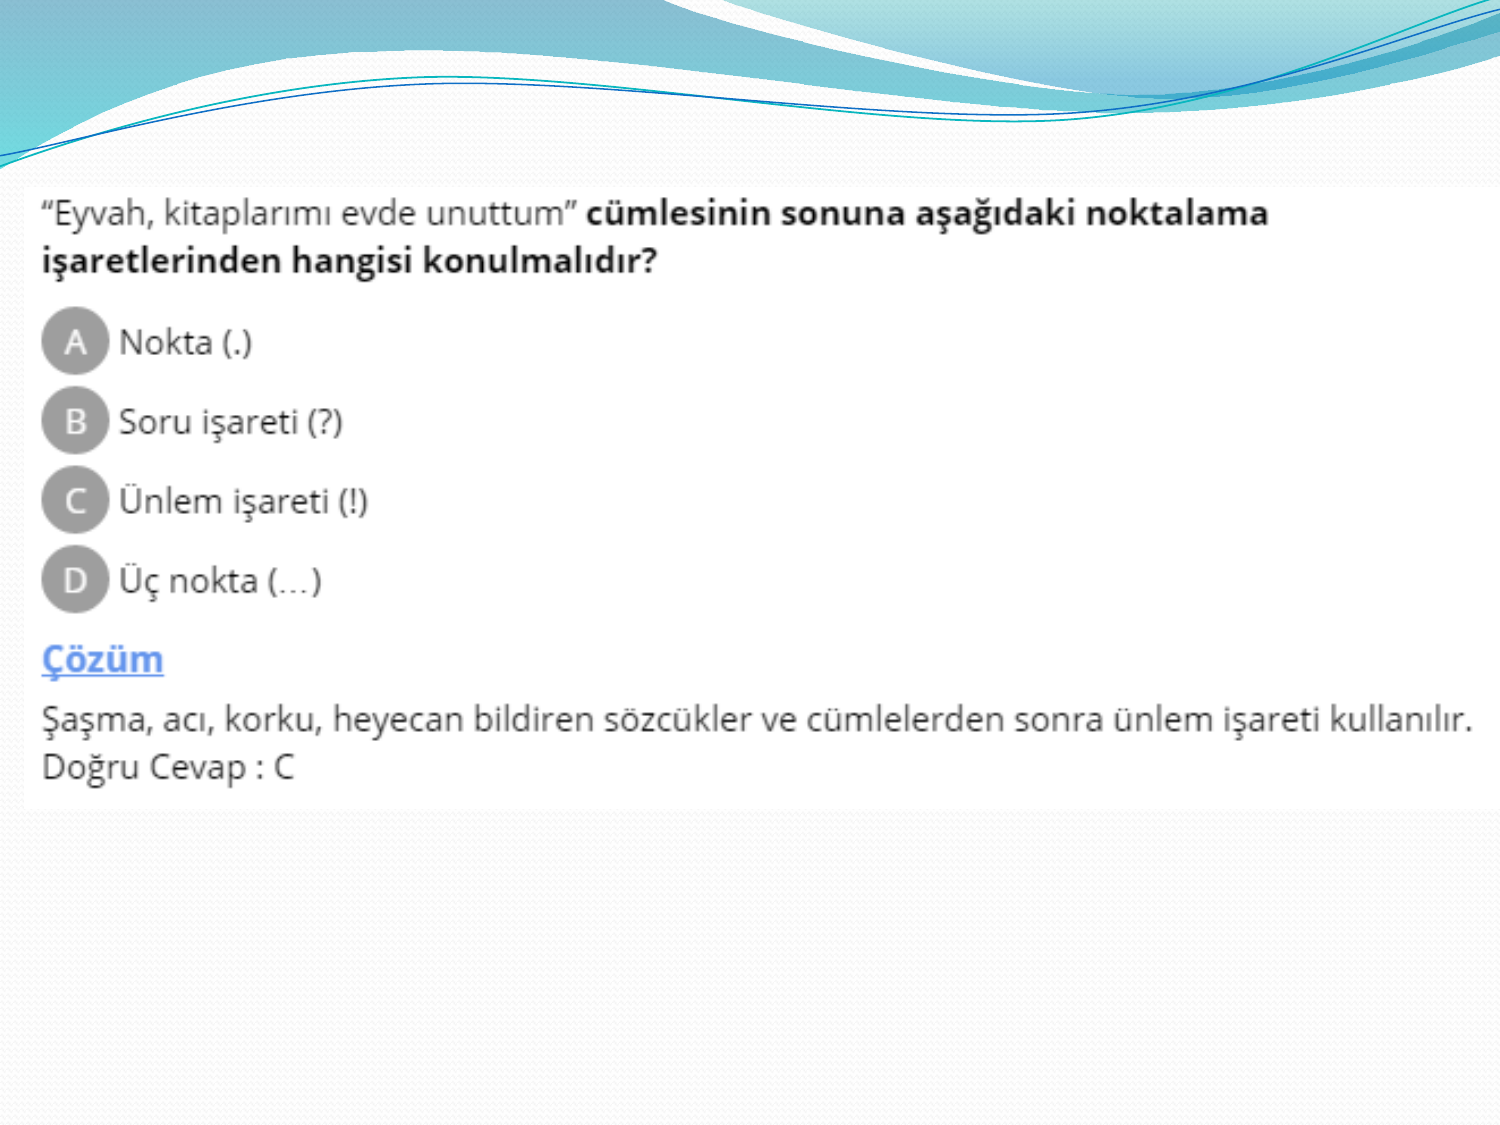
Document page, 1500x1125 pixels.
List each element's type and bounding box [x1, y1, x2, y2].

picture [24, 187, 1500, 809]
